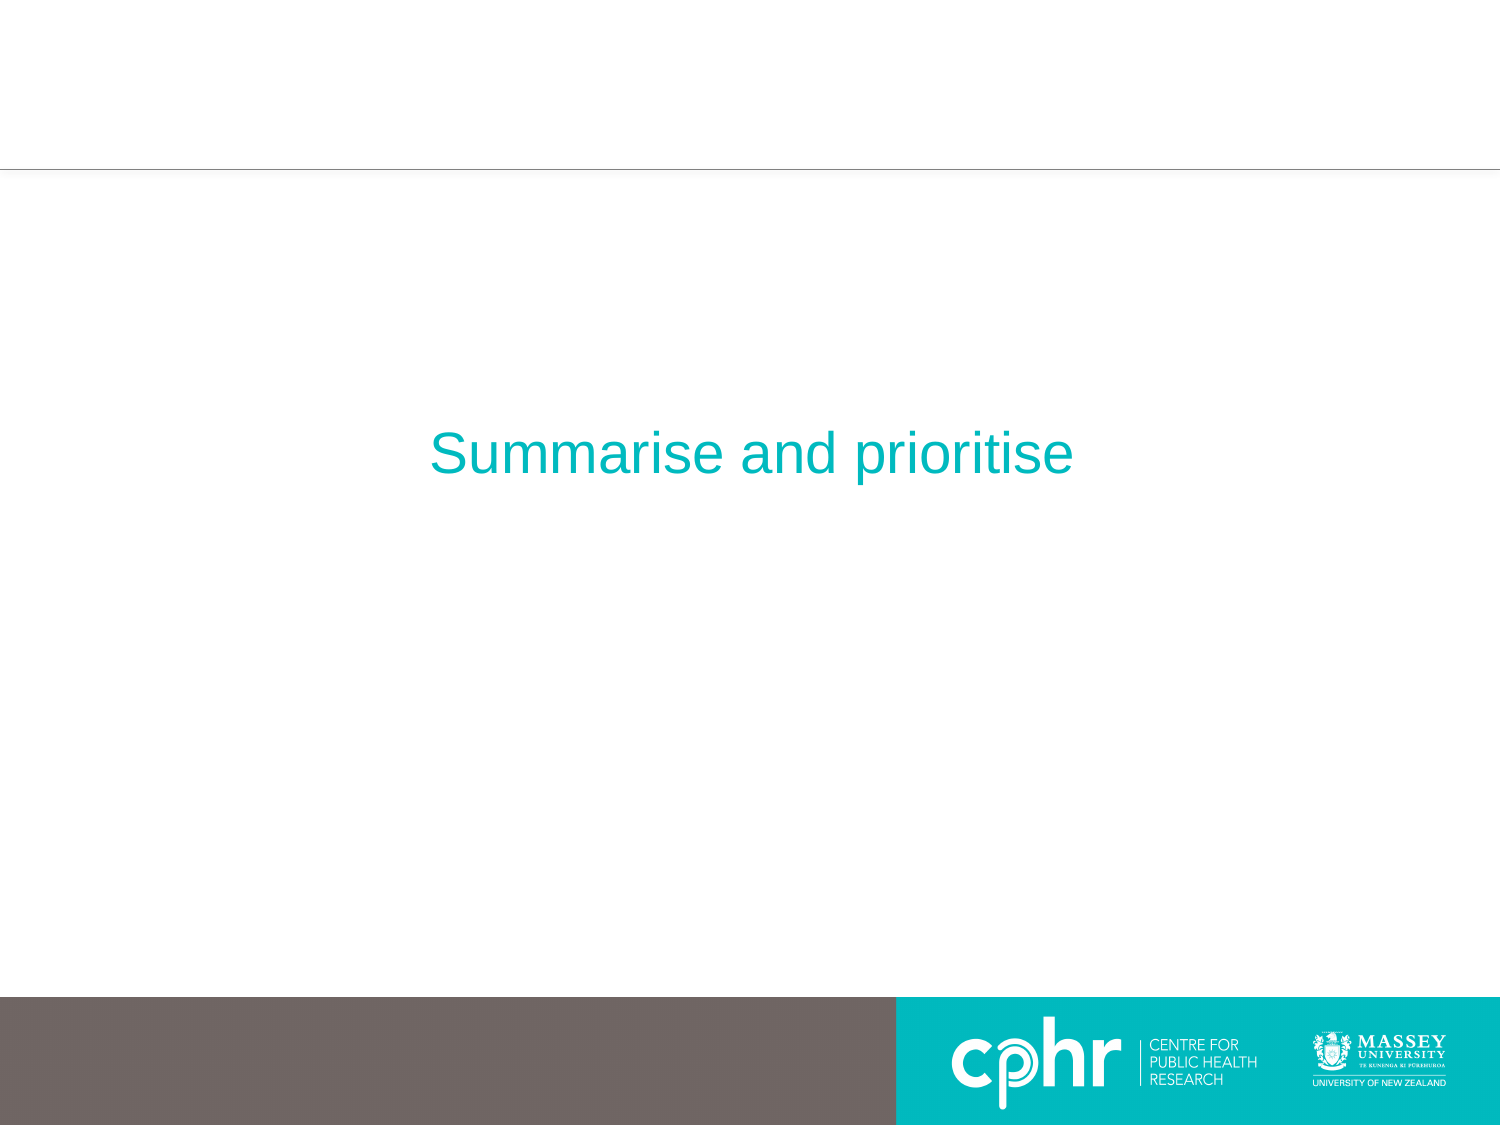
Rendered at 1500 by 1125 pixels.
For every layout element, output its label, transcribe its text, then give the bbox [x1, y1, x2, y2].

title Summarise and prioritise [68, 408, 1438, 527]
picture [0, 997, 1500, 1125]
